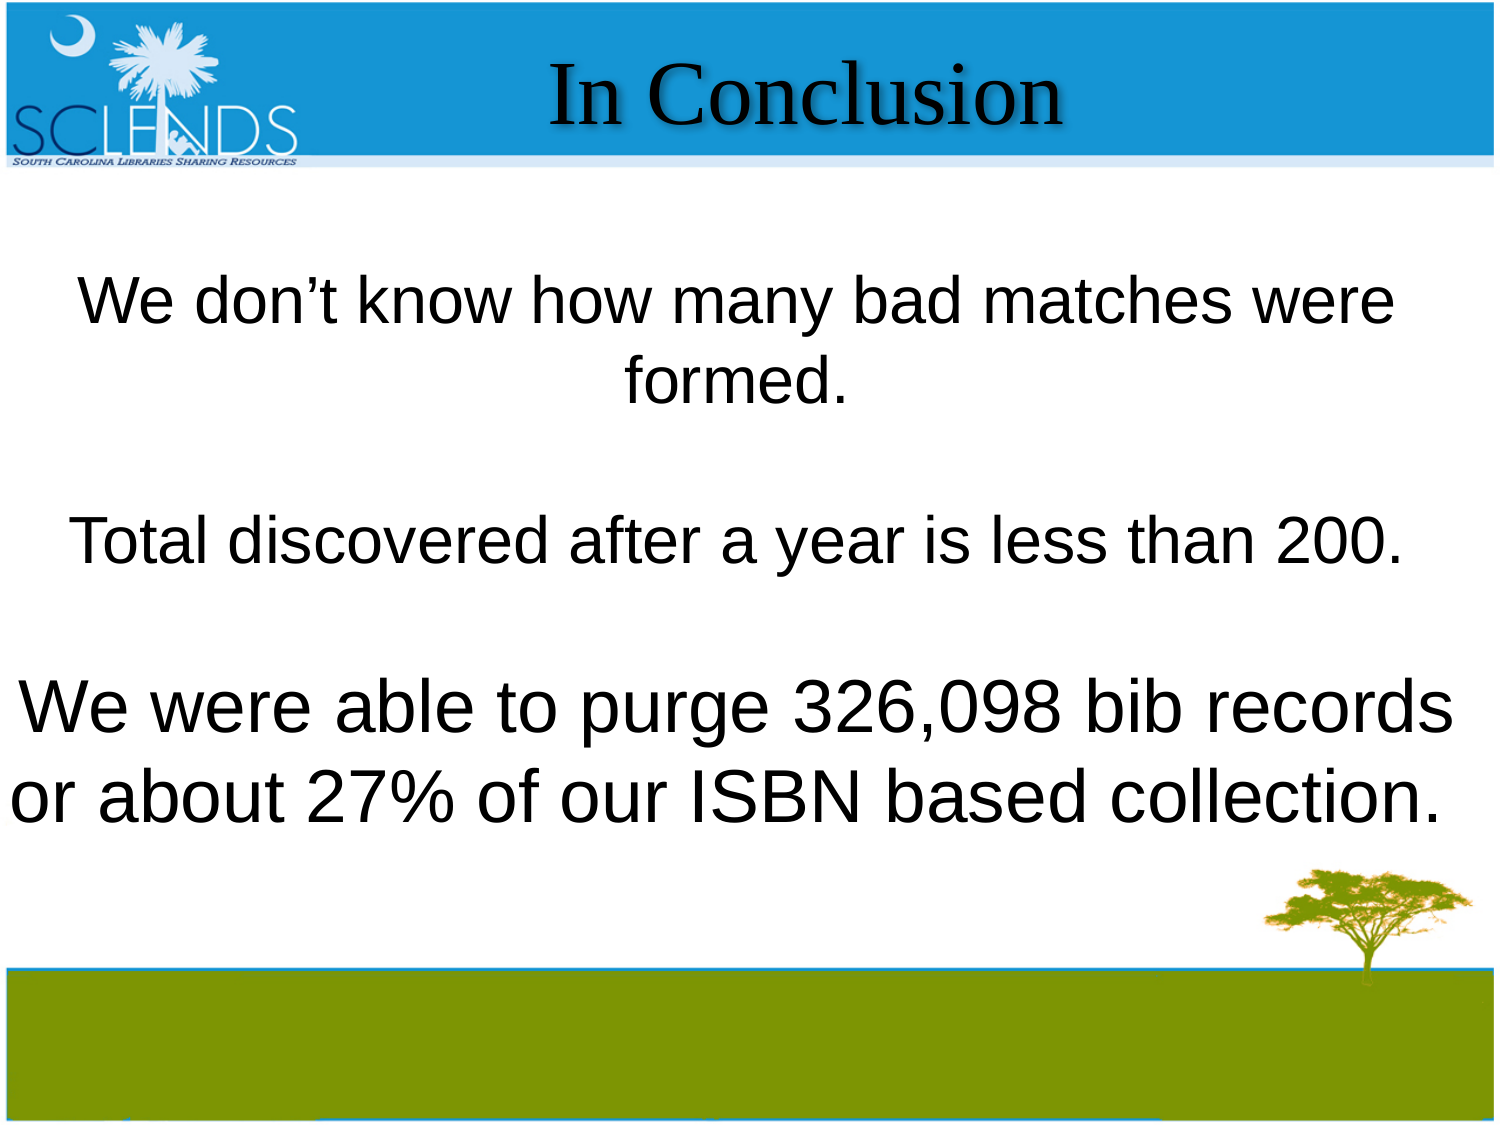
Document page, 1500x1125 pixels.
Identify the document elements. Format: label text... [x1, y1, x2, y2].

picture [0, 888, 1500, 1125]
title In Conclusion [300, 24, 1313, 150]
picture [0, 0, 1500, 249]
subtitle We don’t know how many bad matches were formed. Total discovered after a year is less than 200. We were able to purge 326,098 bib records or about 27% of our ISBN based collection. [0, 249, 1500, 888]
